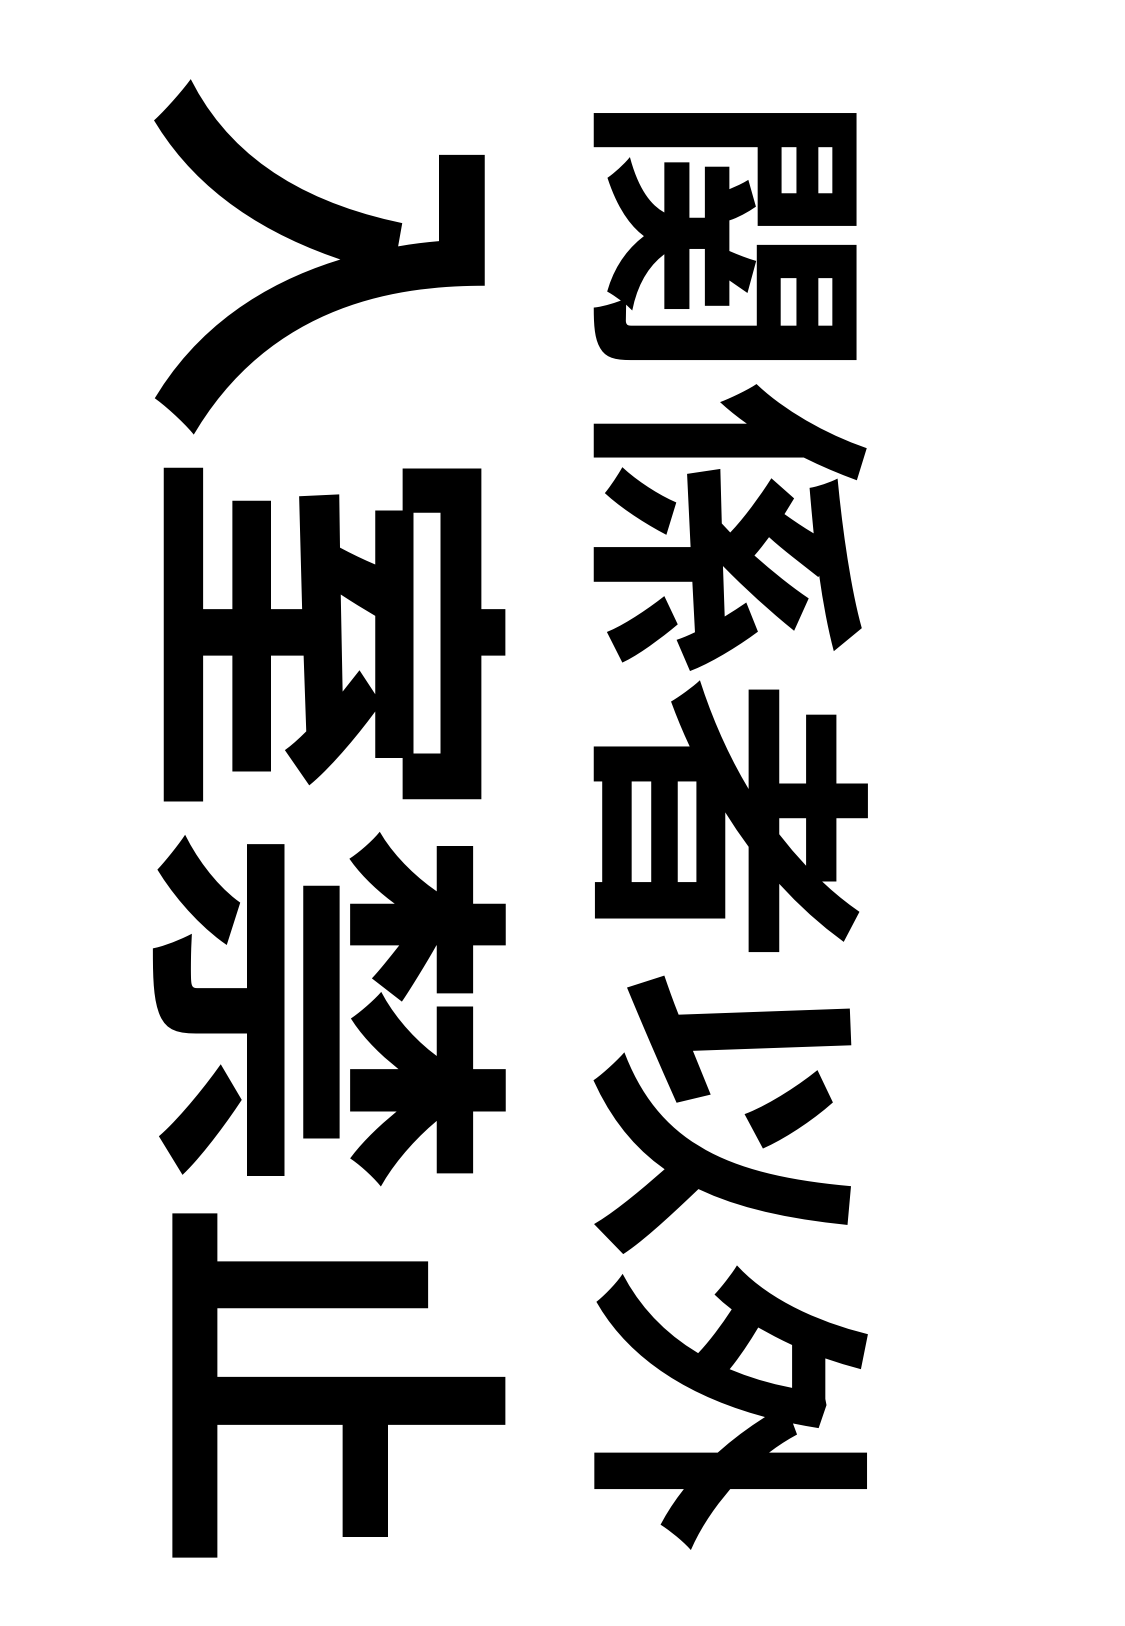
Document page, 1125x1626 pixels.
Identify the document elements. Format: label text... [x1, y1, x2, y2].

text_box 関係者以外 入室禁止 [104, 29, 943, 1614]
